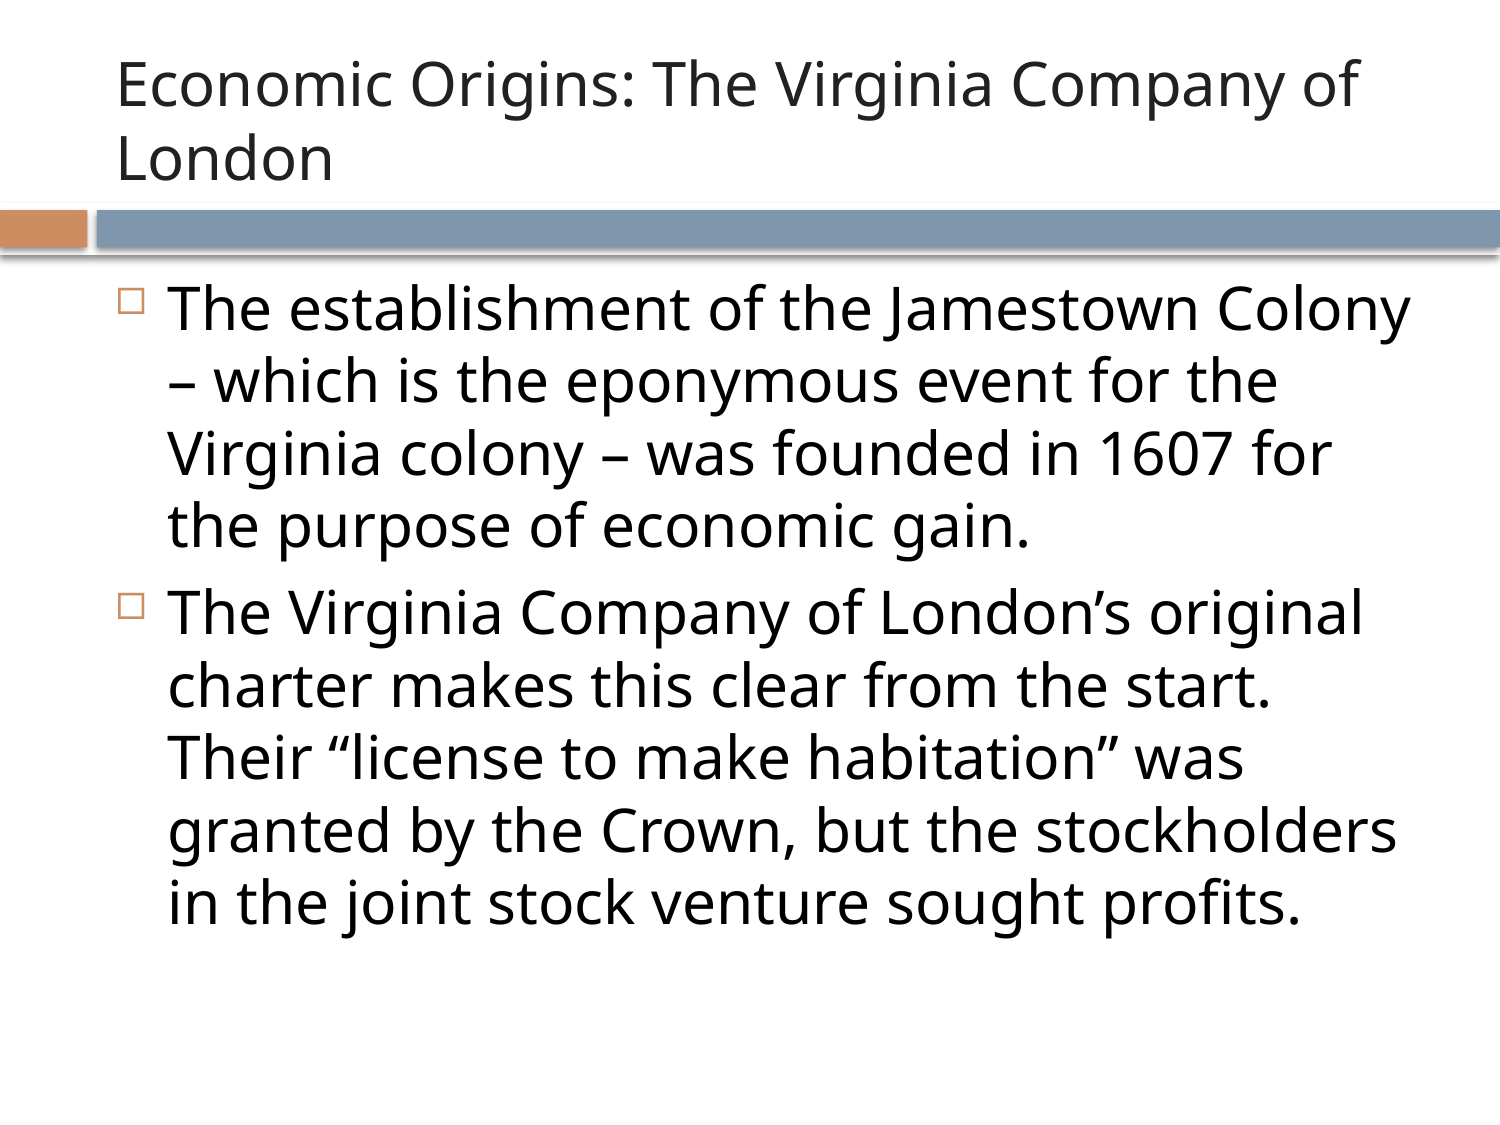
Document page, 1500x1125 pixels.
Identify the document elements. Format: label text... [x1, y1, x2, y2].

title Economic Origins: The Virginia Company of London [100, 37, 1438, 200]
list The establishment of the Jamestown Colony – which is the eponymous event for the Virginia colony – was founded in 1607 for the purpose of economic gain. The Virginia Company of London’s original charter makes this clear from the start. Their “license to make habitation” was granted by the Crown, but the stockholders in the joint stock venture sought profits. [100, 262, 1438, 1000]
